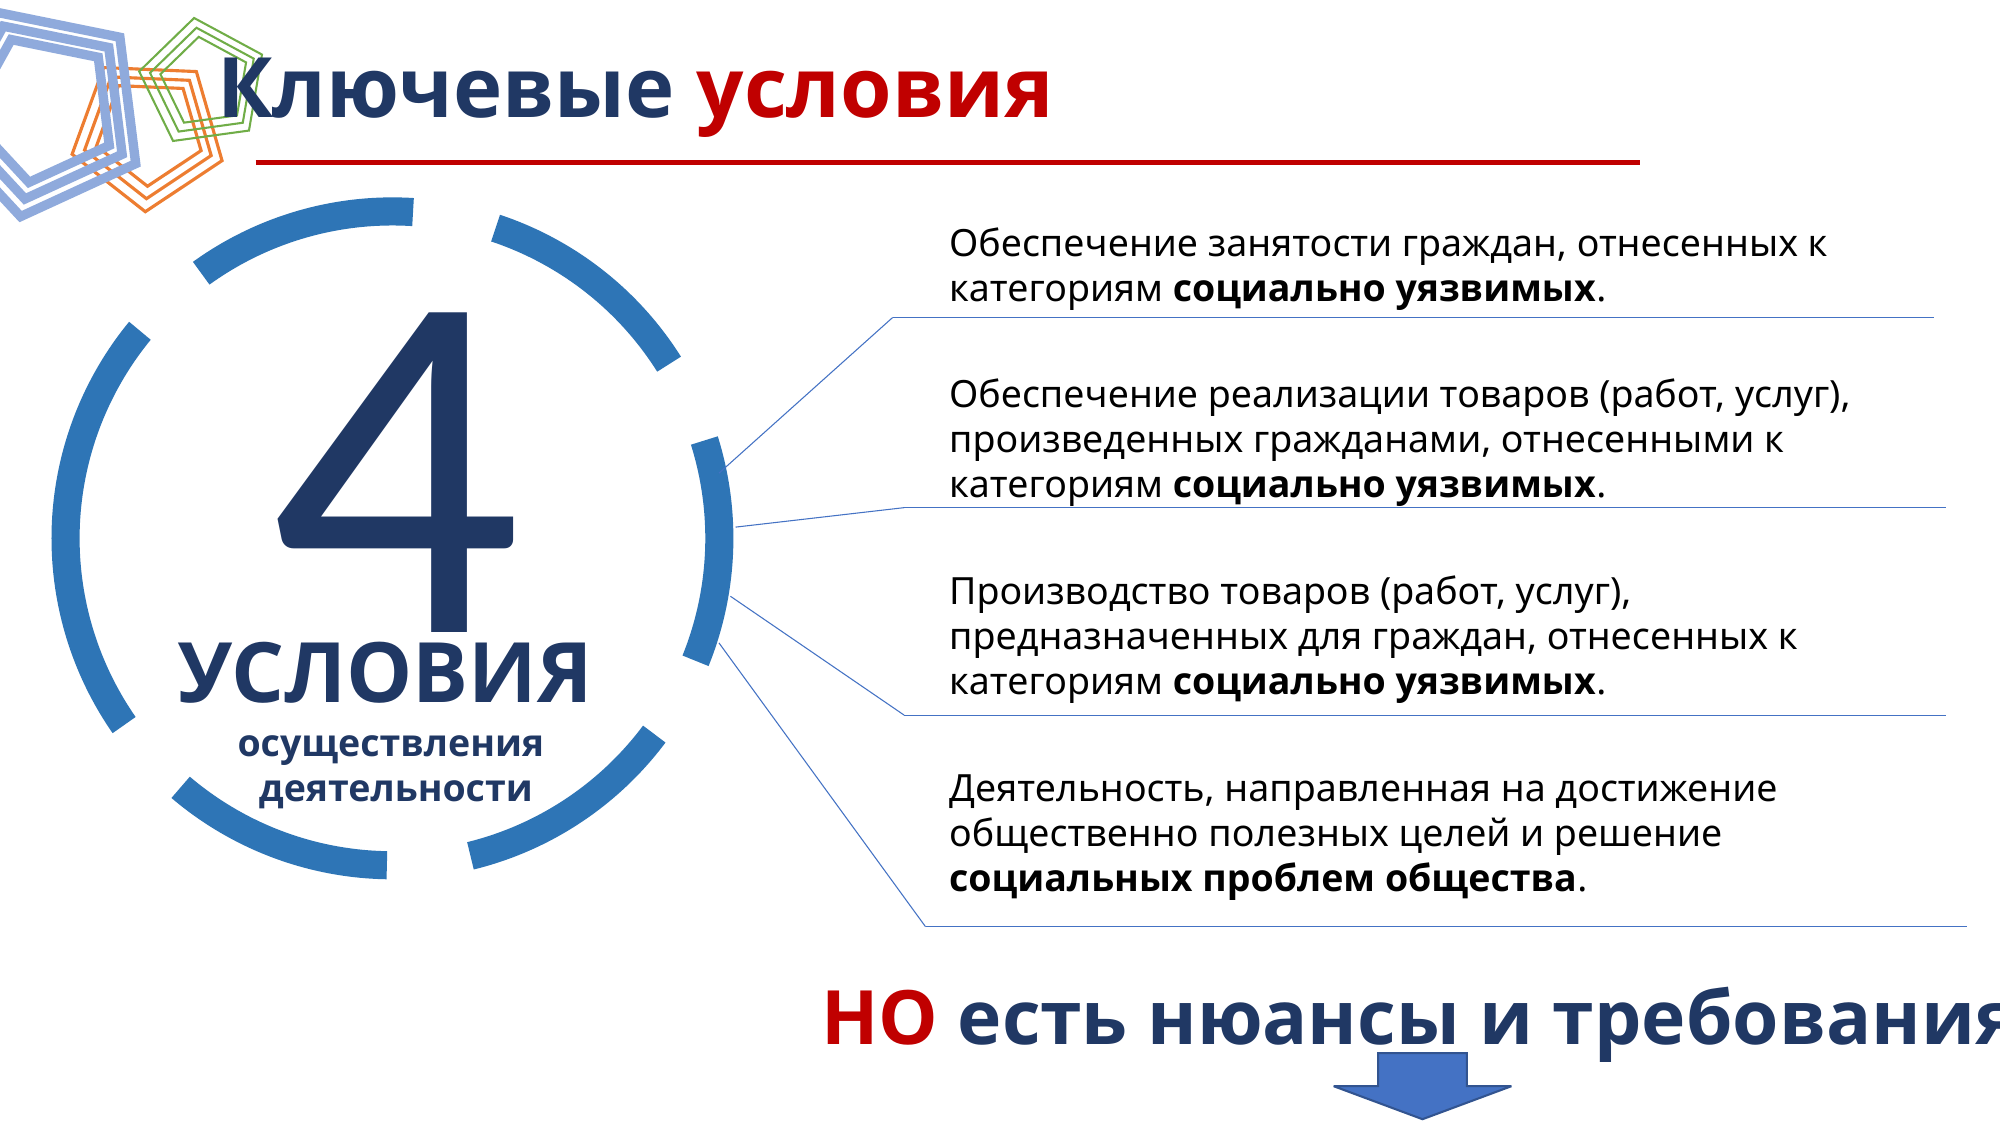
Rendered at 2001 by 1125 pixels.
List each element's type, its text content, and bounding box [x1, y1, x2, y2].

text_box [718, 642, 1968, 927]
text_box Обеспечение занятости граждан, отнесенных к категориям социально уязвимых. [934, 211, 1935, 317]
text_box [0, 0, 268, 207]
text_box [1333, 1052, 1512, 1121]
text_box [730, 596, 1946, 642]
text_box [65, 127, 720, 866]
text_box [718, 317, 1935, 474]
text_box Производство товаров (работ, услуг), предназначенных для граждан, отнесенных к категориям социально уязвимых. [934, 559, 1935, 596]
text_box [735, 507, 1946, 528]
text_box Обеспечение реализации товаров (работ, услуг), произведенных гражданами, отнесенными к категориям социально уязвимых. [934, 474, 1935, 507]
text_box НО есть нюансы и требования [806, 961, 2000, 1067]
text_box Ключевые условия [268, 26, 1069, 142]
